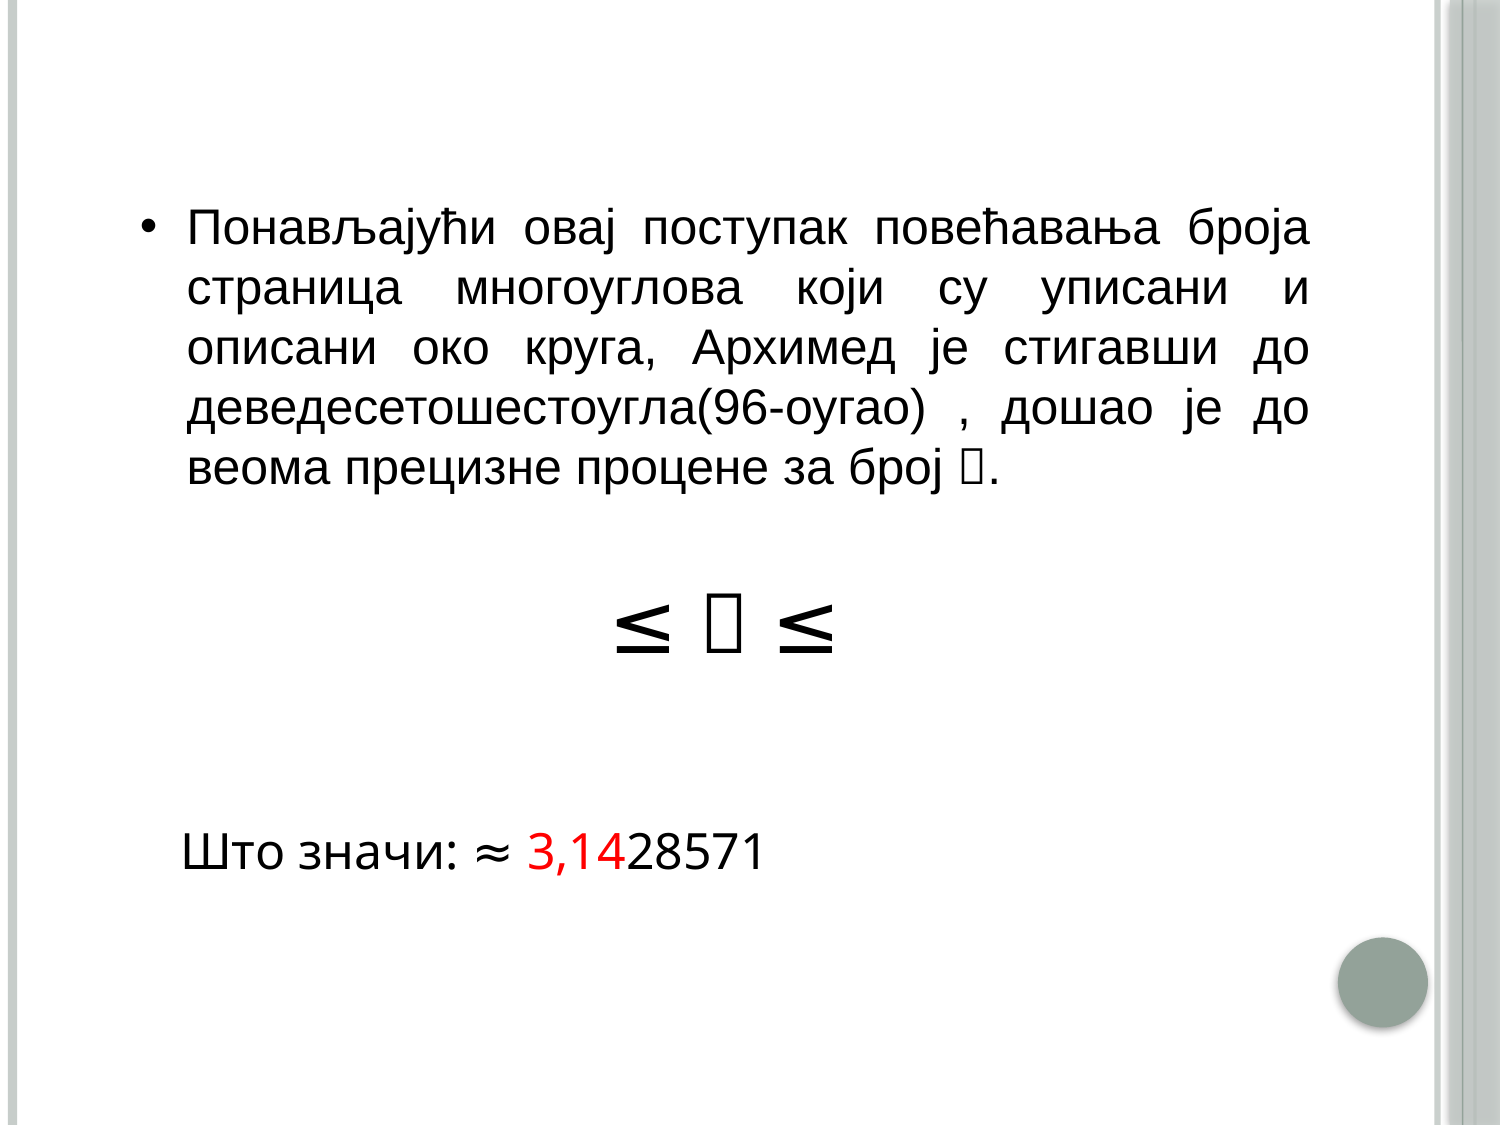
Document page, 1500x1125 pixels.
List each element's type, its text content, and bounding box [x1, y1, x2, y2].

text_box Што значи: ≈ 3,1428571 [152, 812, 1403, 888]
text_box Понављајући овај поступак повећавања броја страница многоуглова који су уписани и описани око круга, Архимед је стигавши до деведесетошестоугла(96-оугао) , дошао је до веома прецизне процене за број . [124, 187, 1325, 503]
